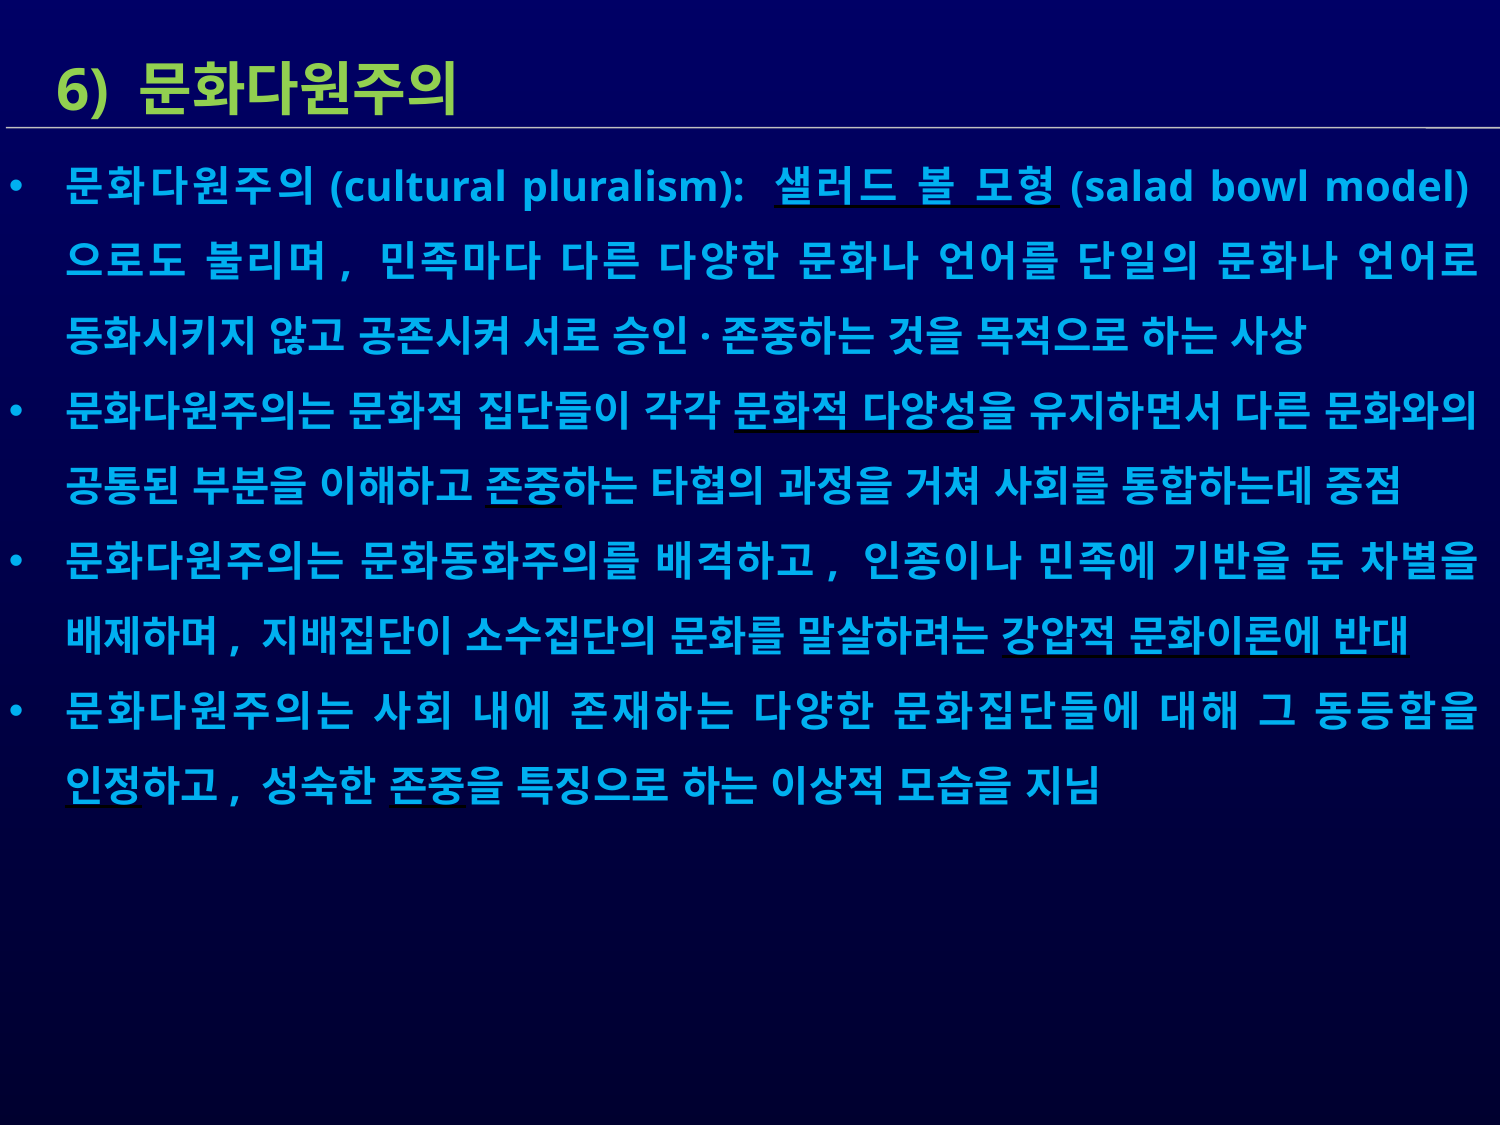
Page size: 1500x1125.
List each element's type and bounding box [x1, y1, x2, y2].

text_box [0, 44, 1500, 965]
